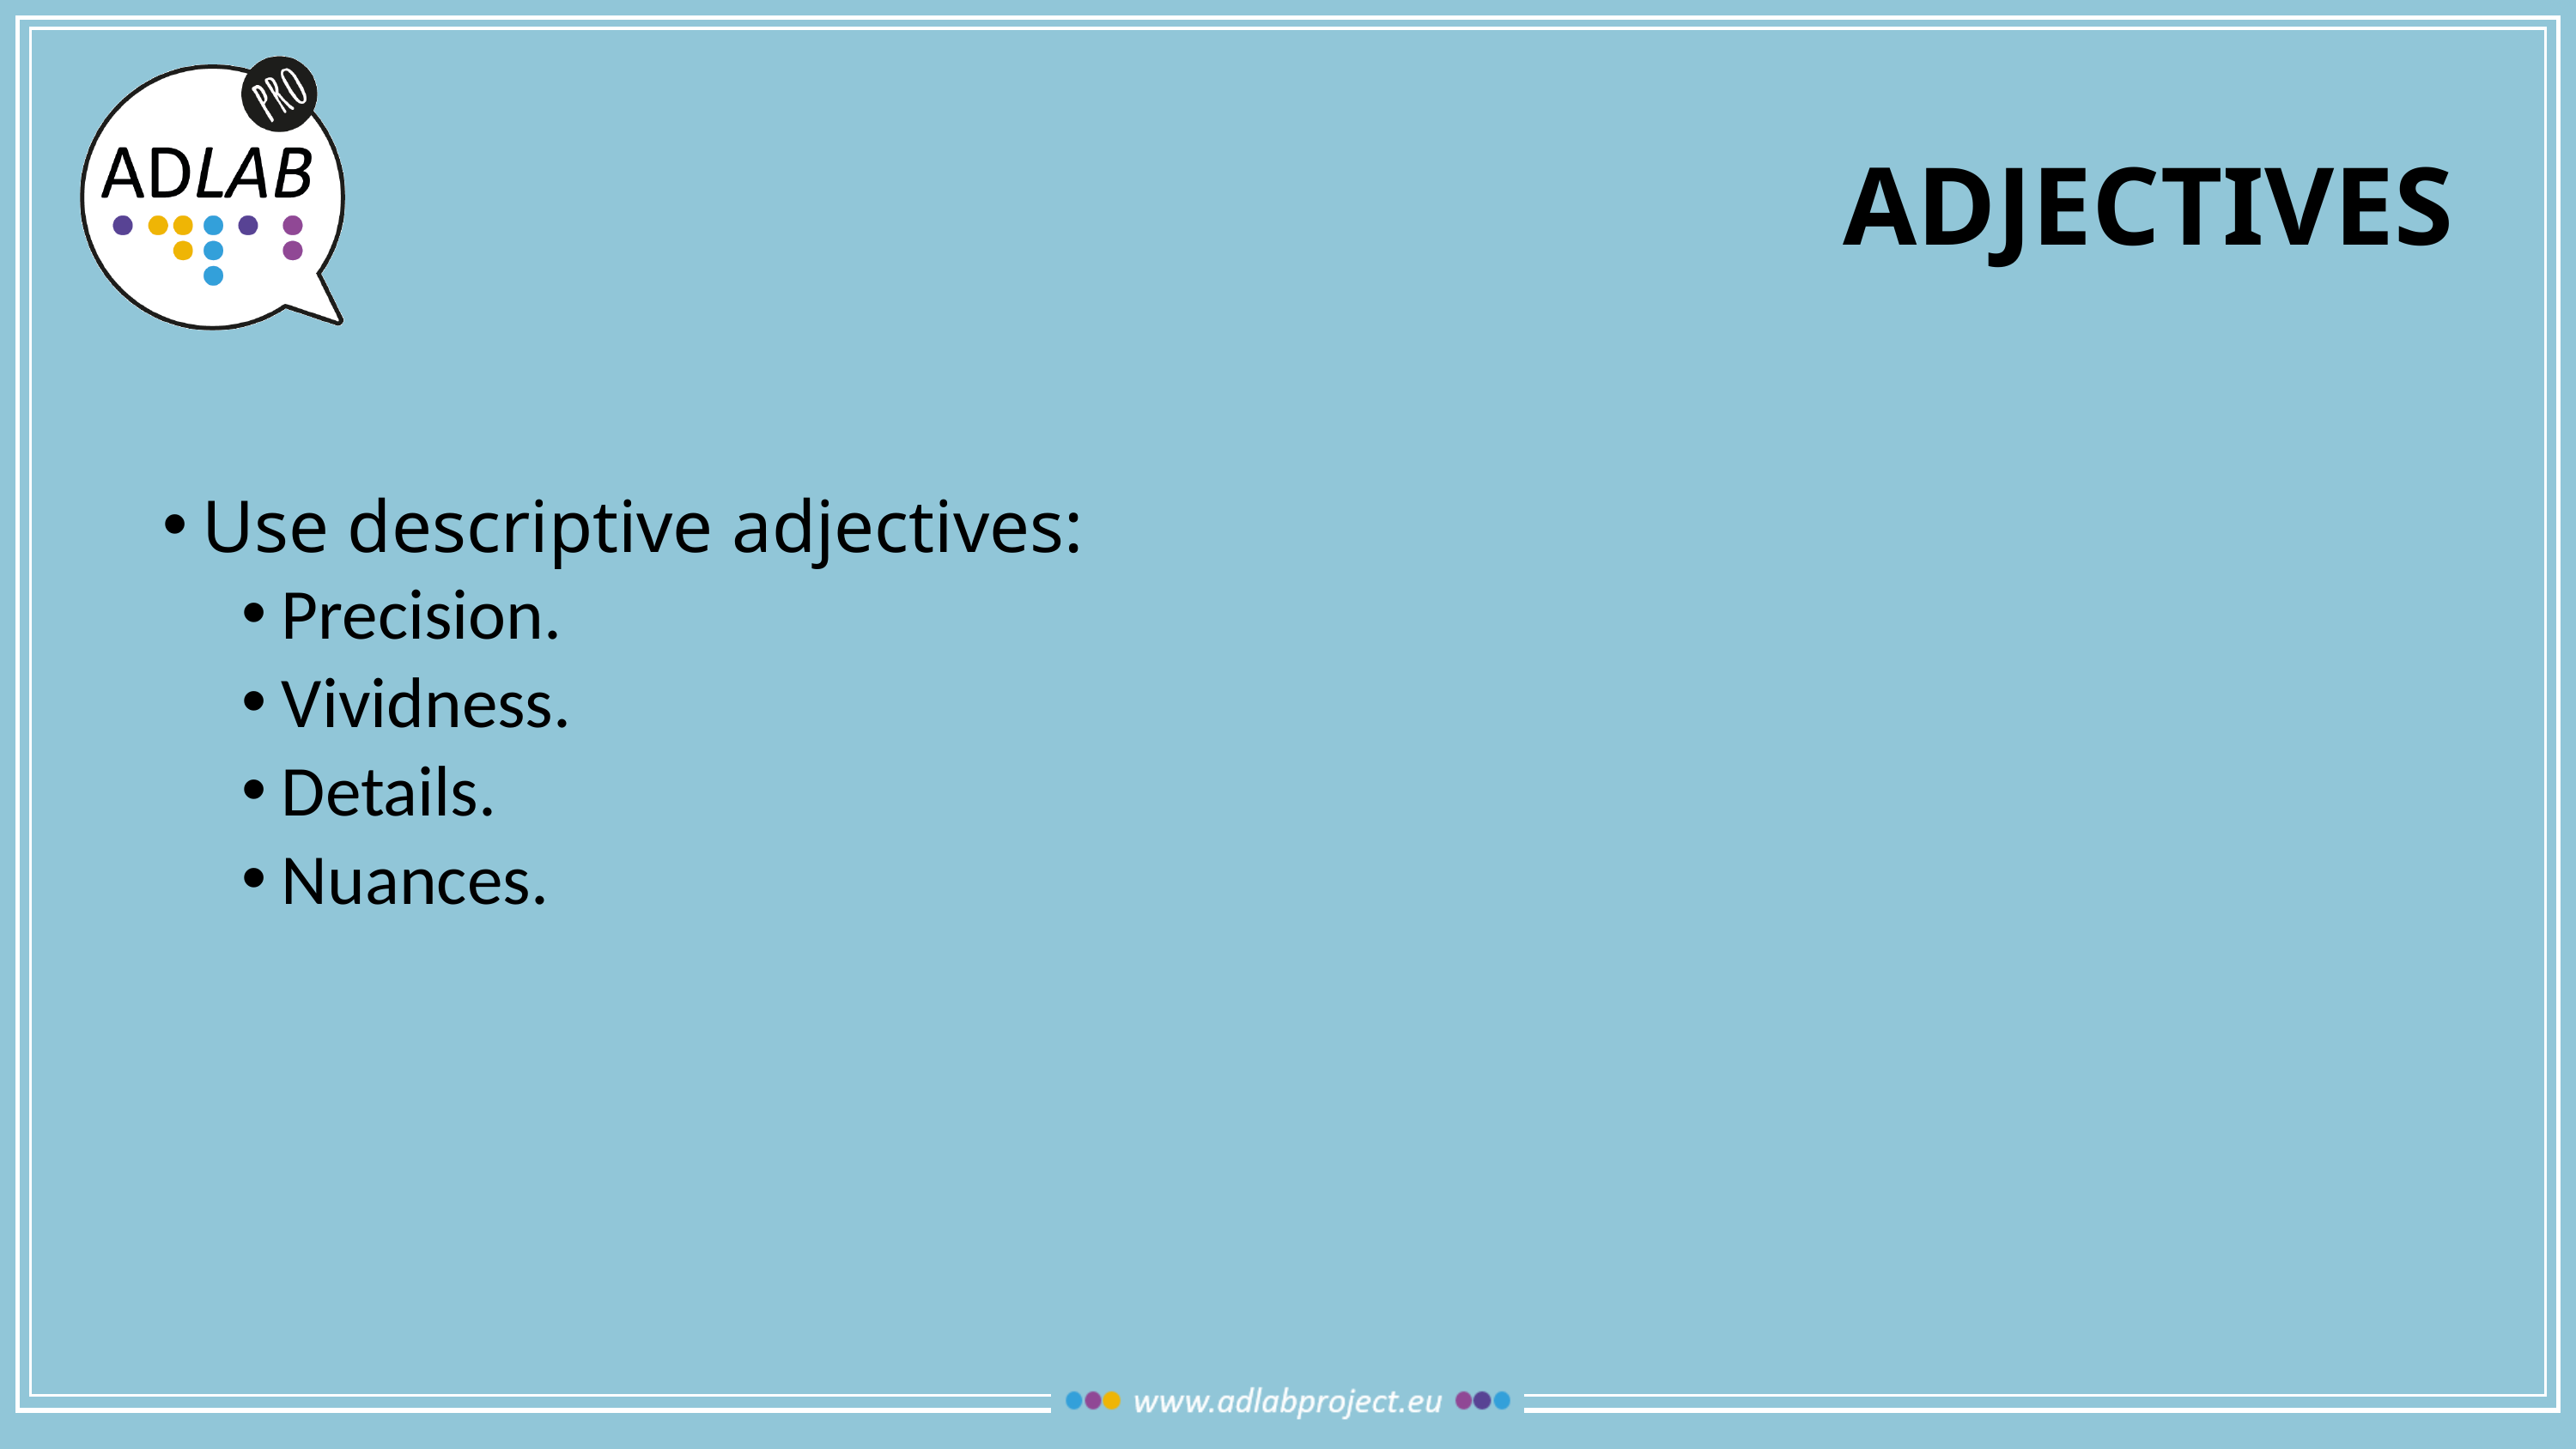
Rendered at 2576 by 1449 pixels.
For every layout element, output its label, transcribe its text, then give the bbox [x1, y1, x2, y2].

title adjectives [384, 70, 2467, 351]
picture [1051, 1378, 1524, 1429]
picture [72, 49, 353, 330]
list Use descriptive adjectives: Precision. Vividness. Details. Nuances. [150, 431, 2467, 1087]
